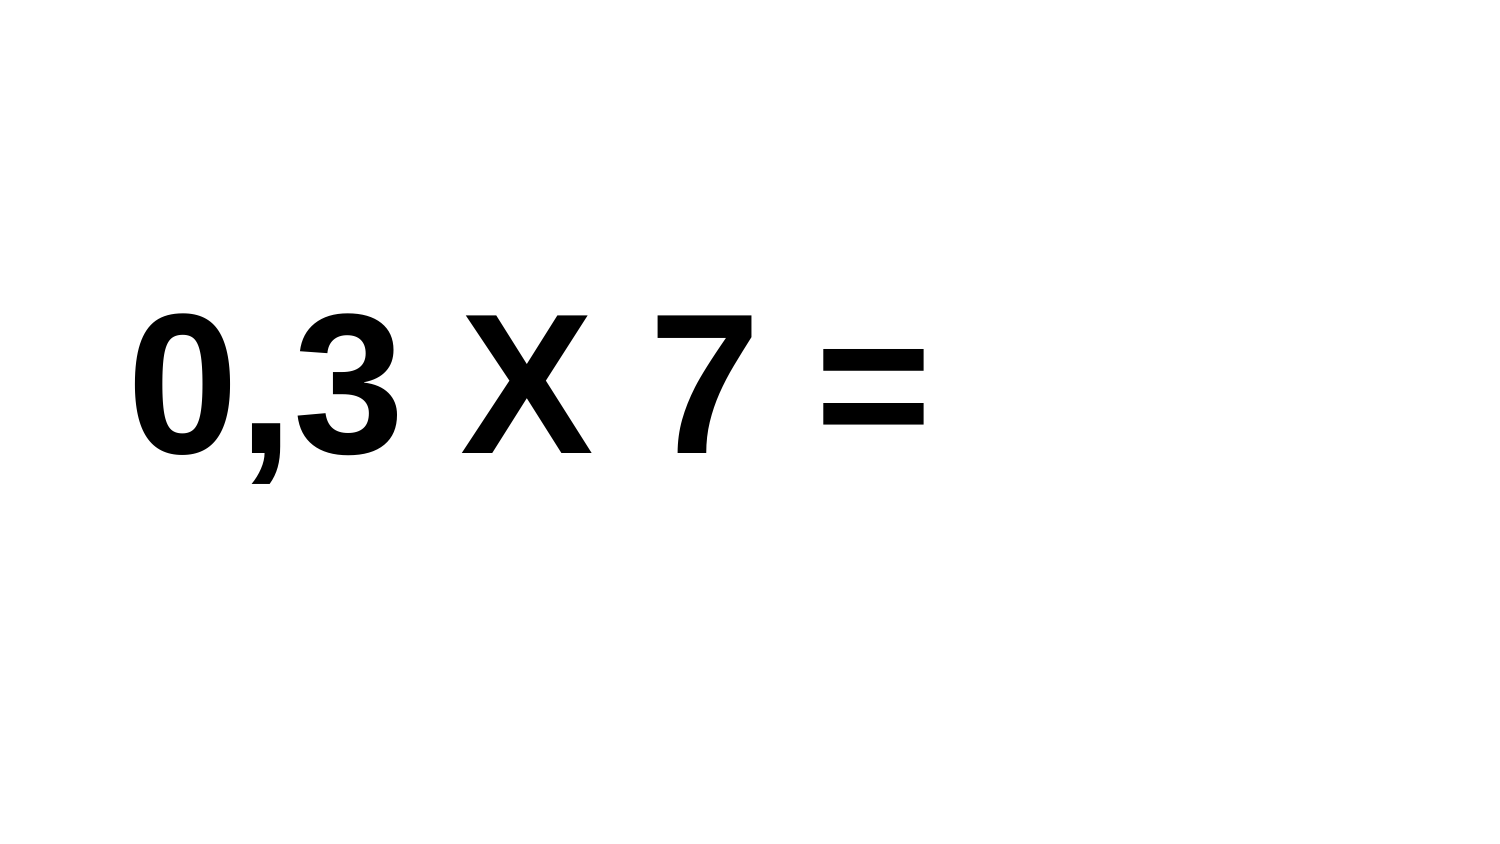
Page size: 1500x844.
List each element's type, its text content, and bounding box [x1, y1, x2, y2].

text_box 0,3 X 7 = [112, 318, 1388, 509]
